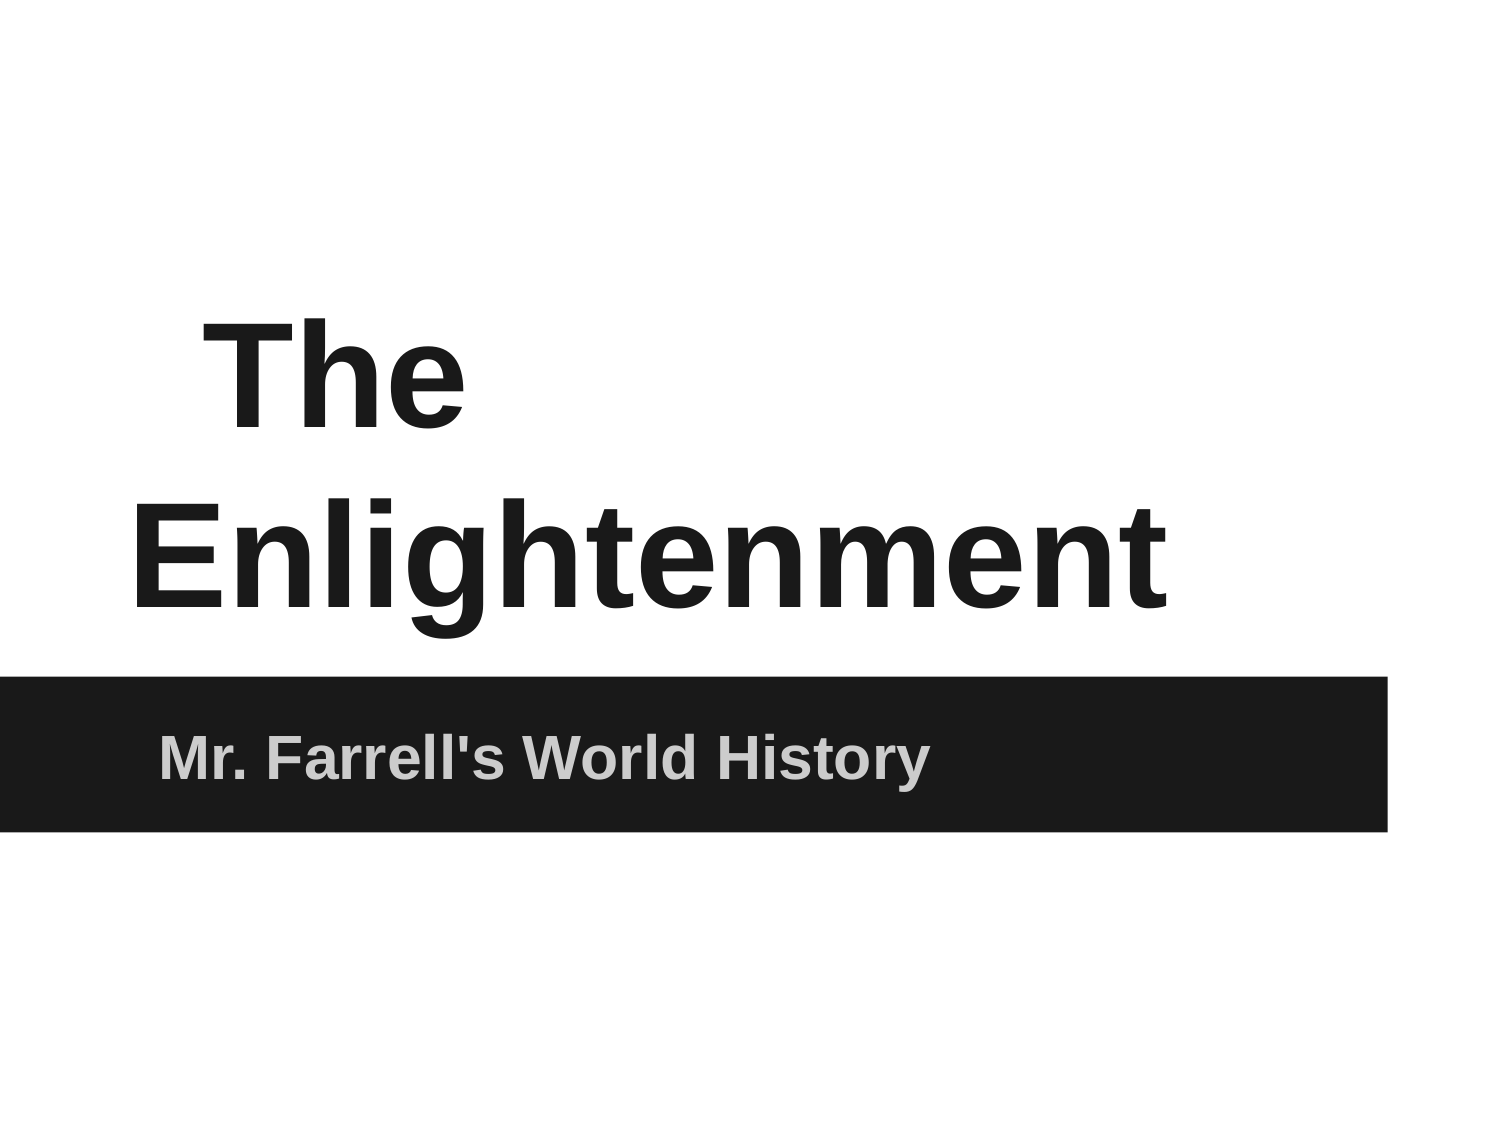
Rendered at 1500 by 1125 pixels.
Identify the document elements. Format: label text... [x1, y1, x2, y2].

title The Enlightenment [112, 284, 1388, 653]
subtitle Mr. Farrell's World History [112, 676, 1388, 833]
